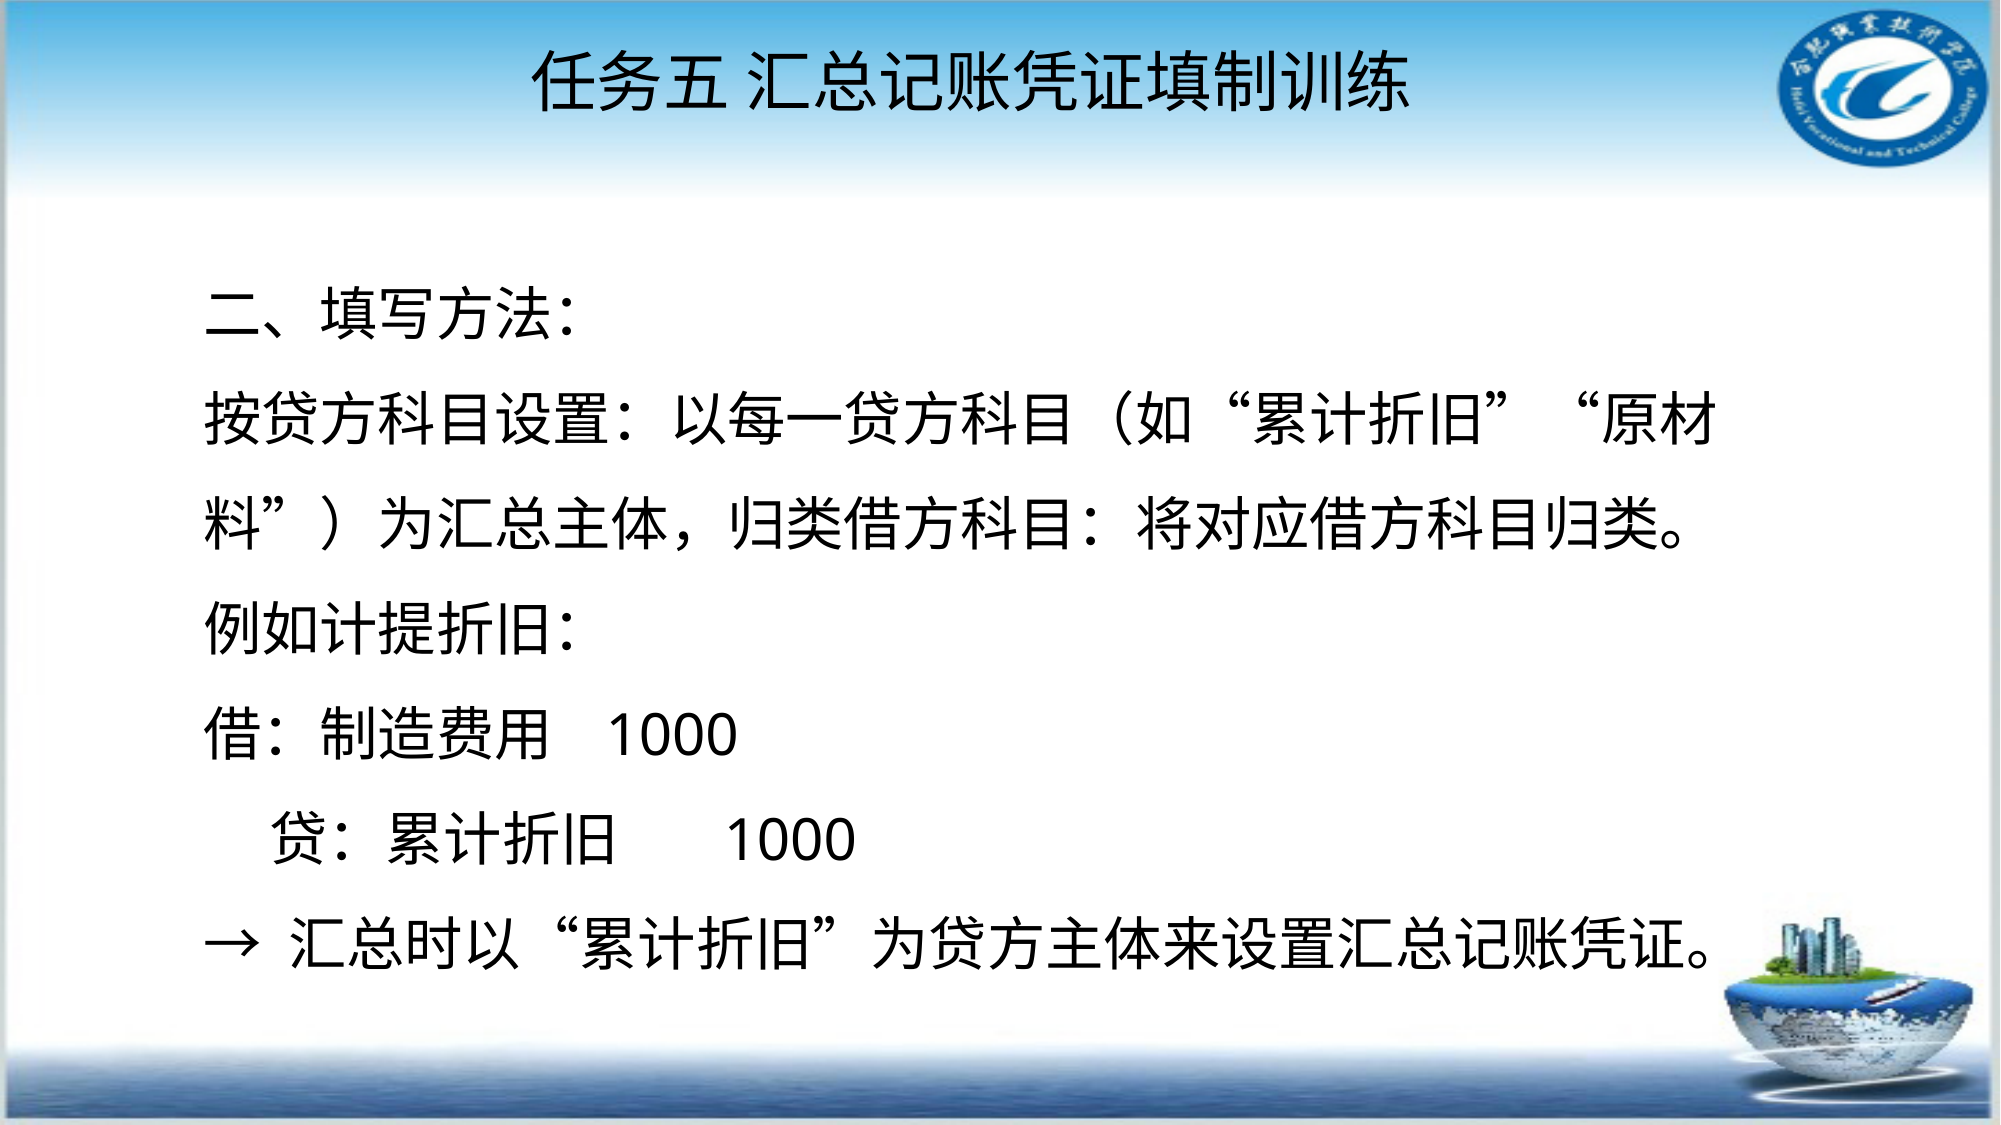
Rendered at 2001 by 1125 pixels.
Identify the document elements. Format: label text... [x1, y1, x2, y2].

title 任务五 汇总记账凭证填制训练 [296, 59, 1647, 180]
picture [0, 0, 2001, 1125]
list 二、填写方法： 按贷方科目设置：以每一贷方科目（如“累计折旧”“原材料”）为汇总主体，归类借方科目：将对应借方科目归类。 例如计提折旧： 借：制造费用 1000 贷：累计折旧 1000 → 汇总时以“累计折旧”为贷方主体来设置汇总记账凭证。 [187, 234, 1824, 943]
